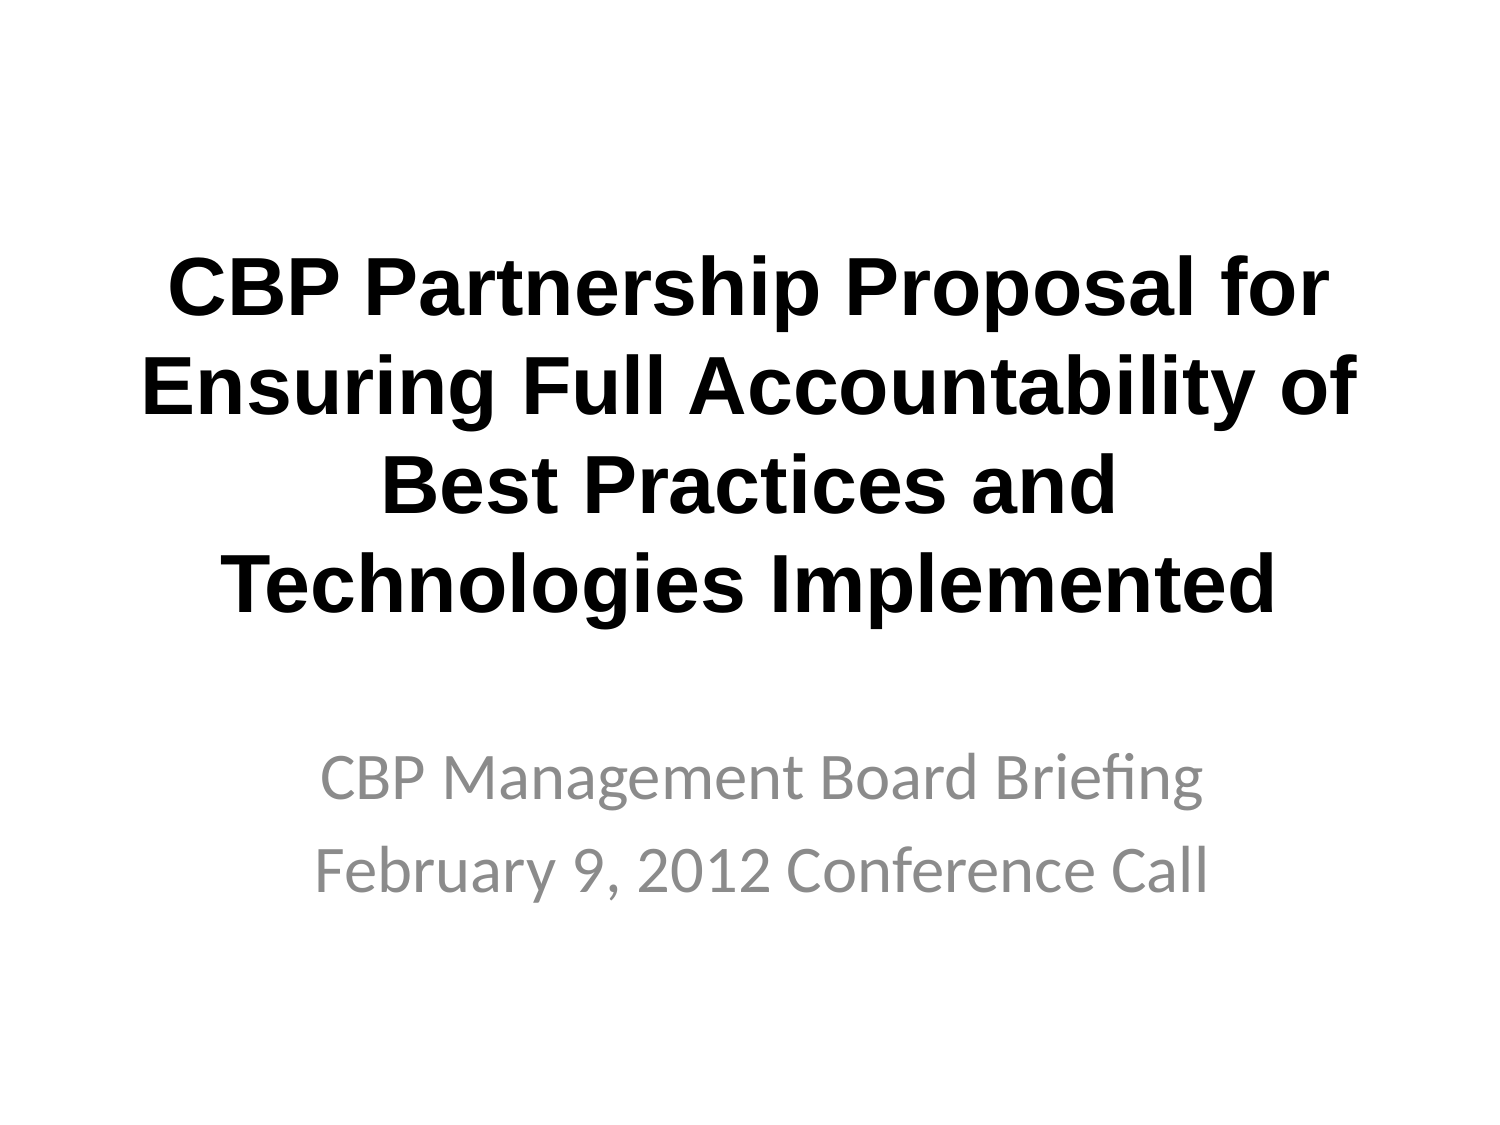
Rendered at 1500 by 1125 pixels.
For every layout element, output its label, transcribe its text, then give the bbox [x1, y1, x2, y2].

title CBP Partnership Proposal for Ensuring Full Accountability of Best Practices and Technologies Implemented [112, 224, 1388, 638]
subtitle CBP Management Board Briefing February 9, 2012 Conference Call [237, 725, 1288, 1013]
